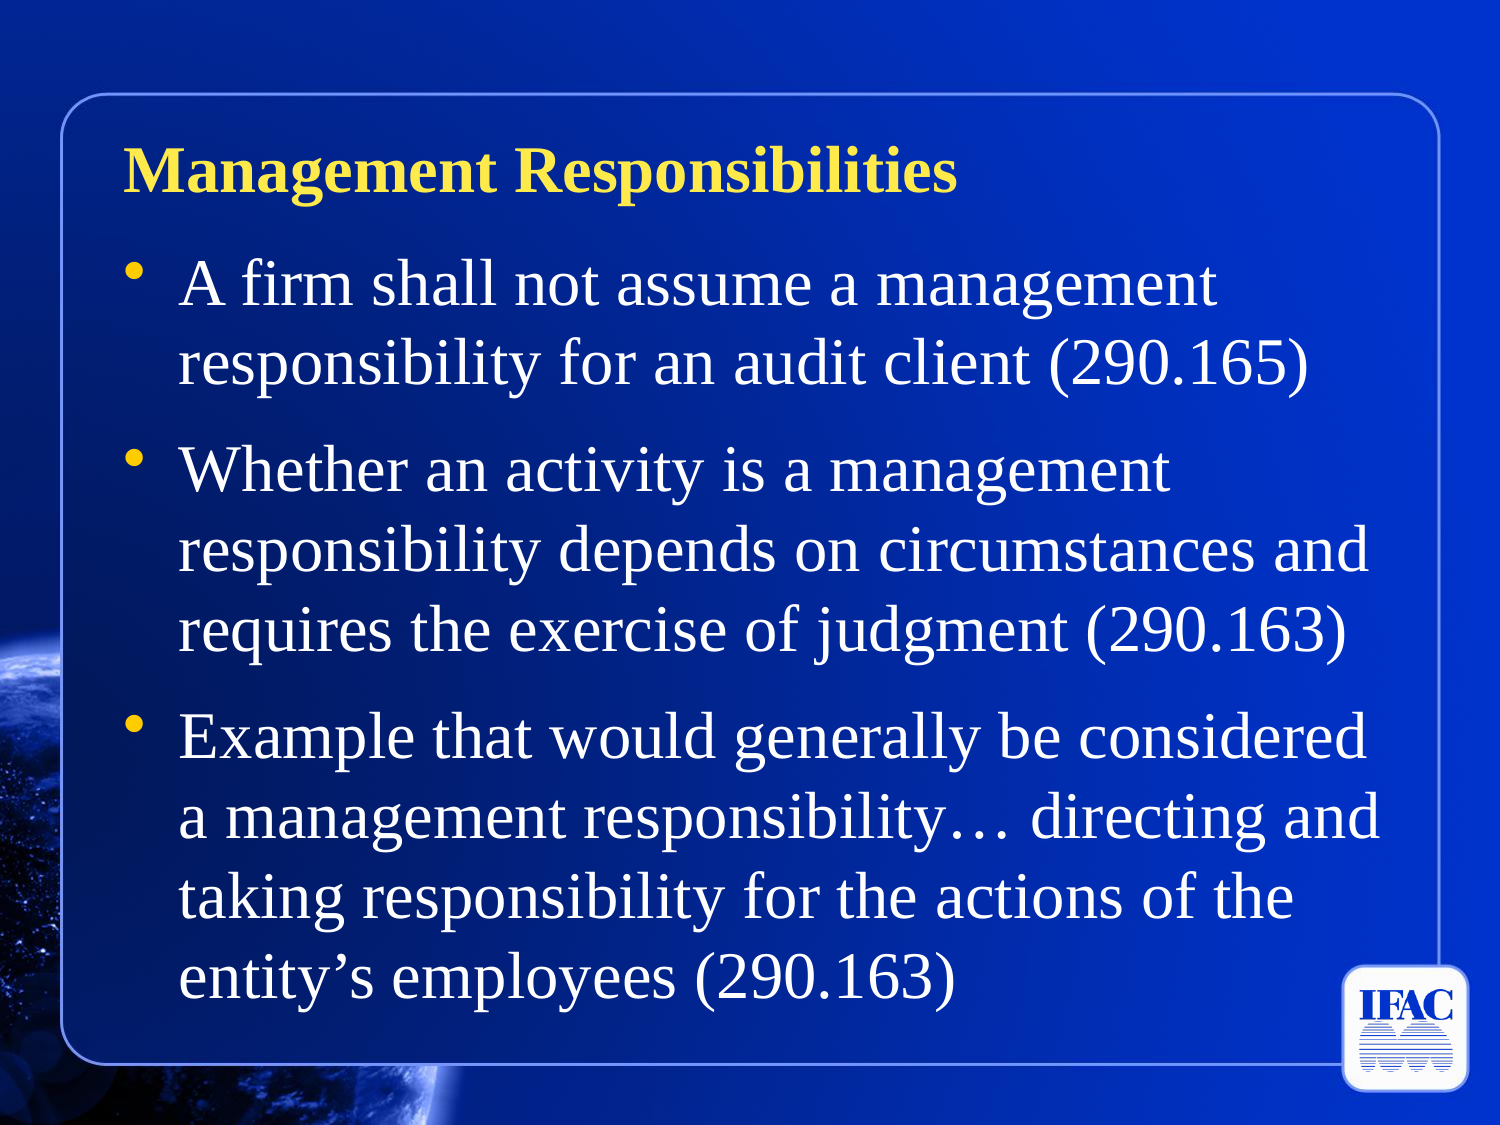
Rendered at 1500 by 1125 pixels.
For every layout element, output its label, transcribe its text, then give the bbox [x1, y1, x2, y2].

picture [0, 0, 1500, 1125]
list Management Responsibilities [107, 118, 1411, 215]
list A firm shall not assume a management responsibility for an audit client (290.165) Whether an activity is a management responsibility depends on circumstances and requires the exercise of judgment (290.163) Example that would generally be considered a management responsibility… directing and taking responsibility for the actions of the entity’s employees (290.163) [107, 230, 1411, 1048]
